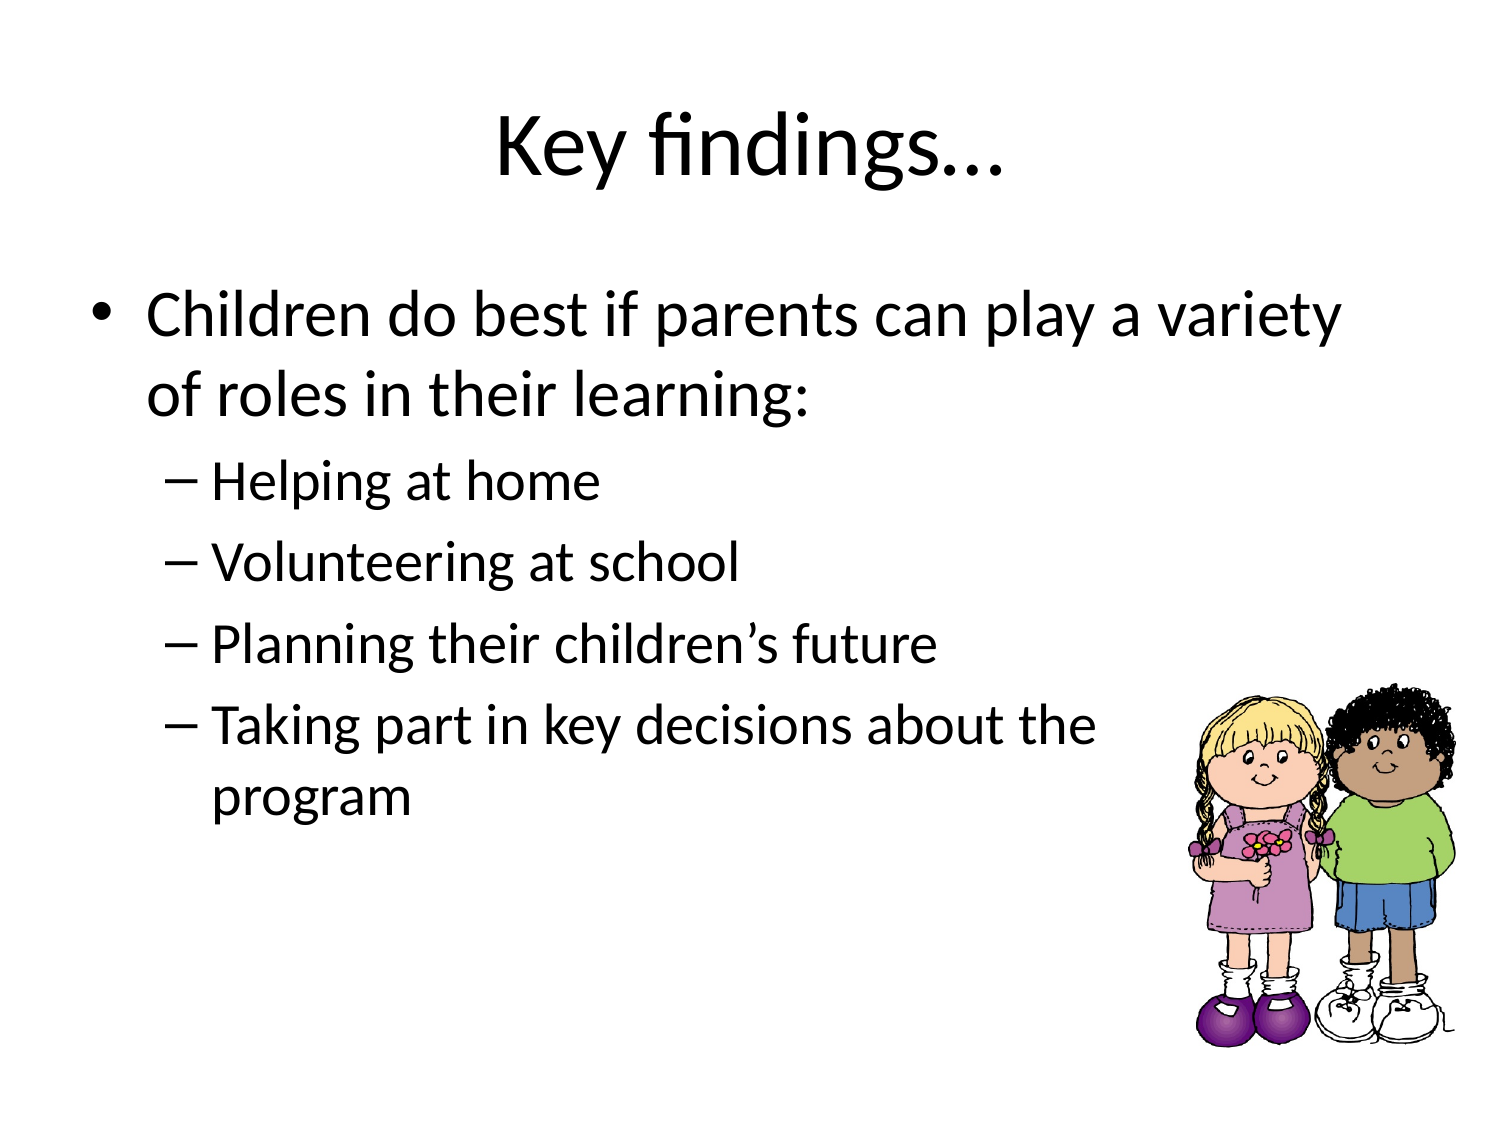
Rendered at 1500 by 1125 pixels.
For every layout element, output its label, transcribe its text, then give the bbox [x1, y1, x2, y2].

list Children do best if parents can play a variety of roles in their learning: Helping at home Volunteering at school Planning their children’s future Taking part in key decisions about the school program [75, 262, 1425, 1005]
title Key findings… [75, 45, 1425, 233]
picture [990, 683, 1500, 1048]
